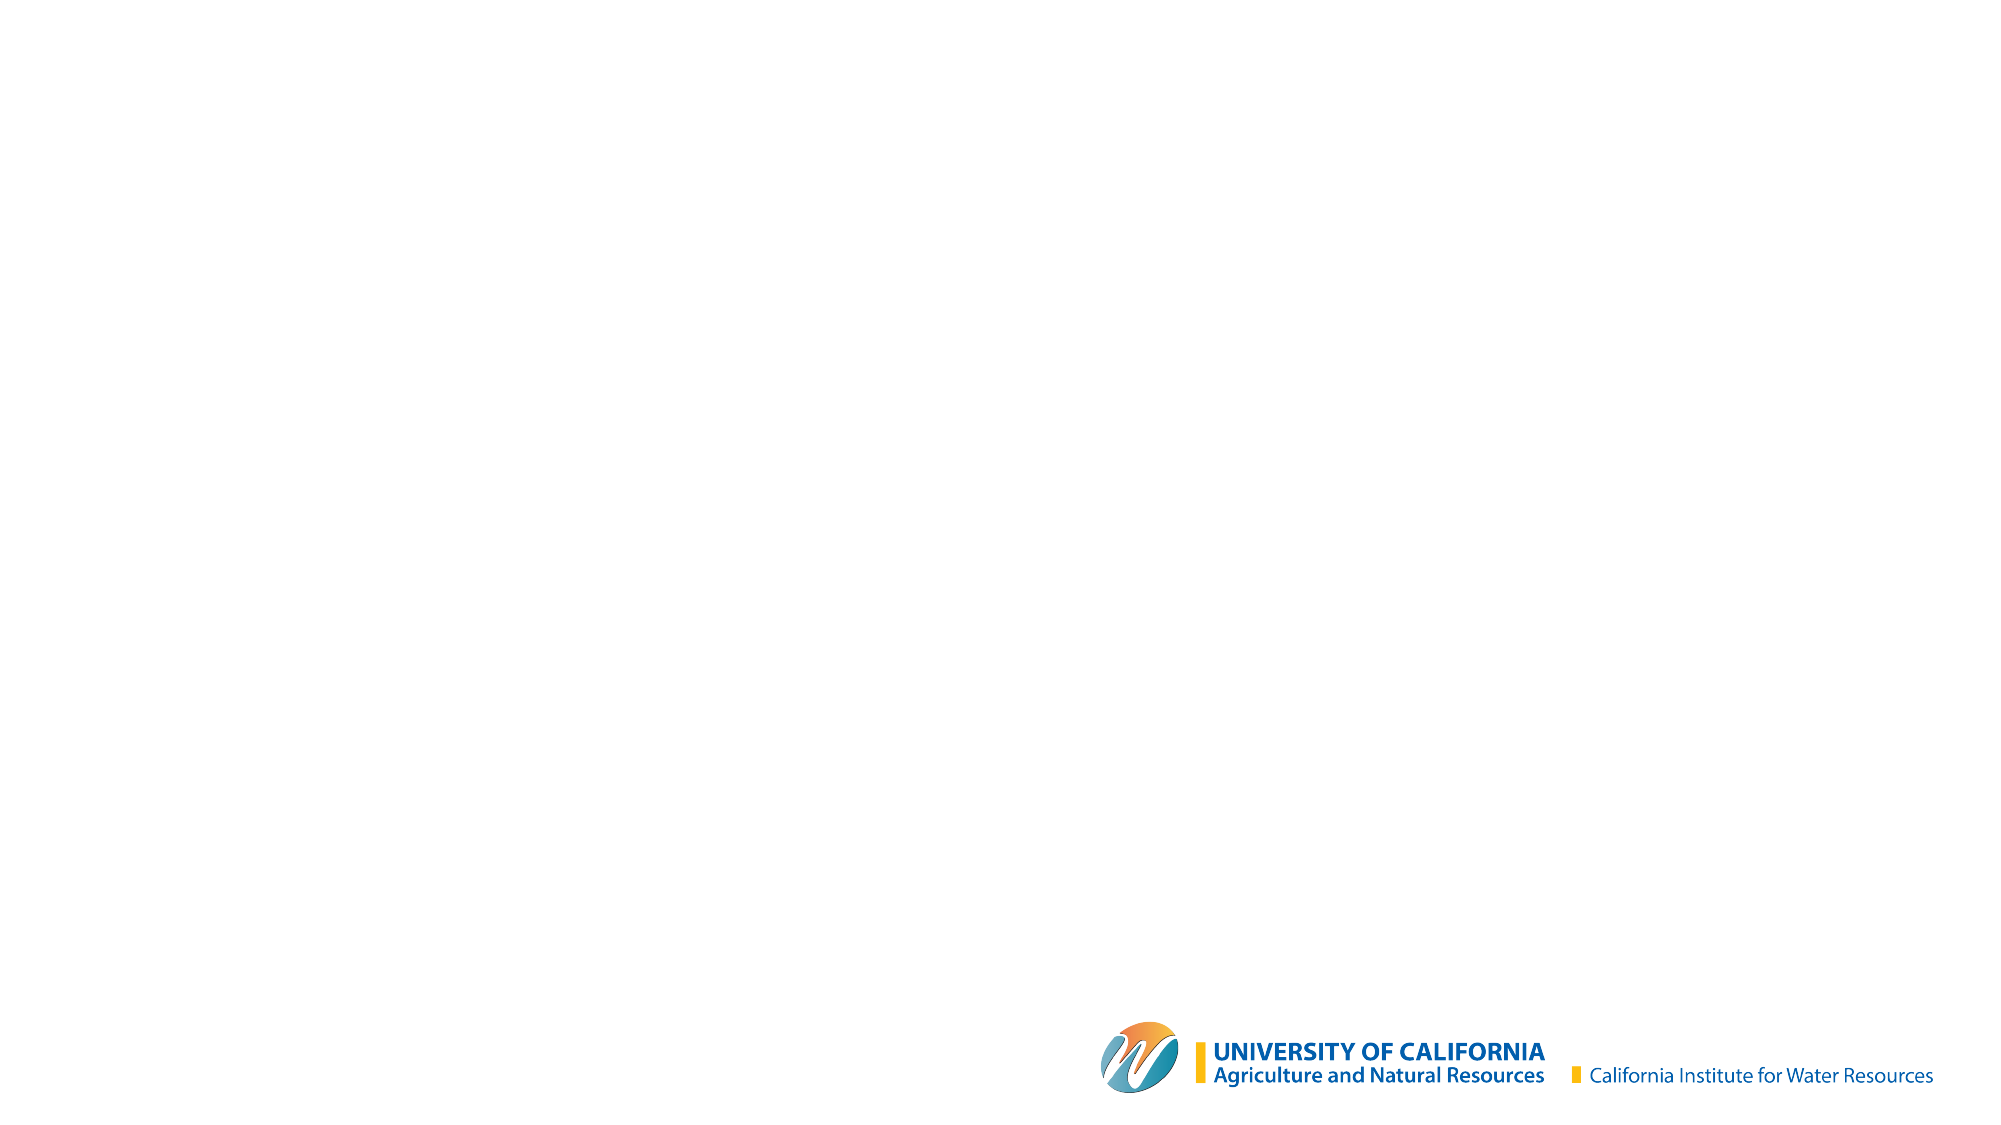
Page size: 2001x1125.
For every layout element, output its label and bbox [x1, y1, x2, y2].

picture [1091, 1012, 1938, 1101]
